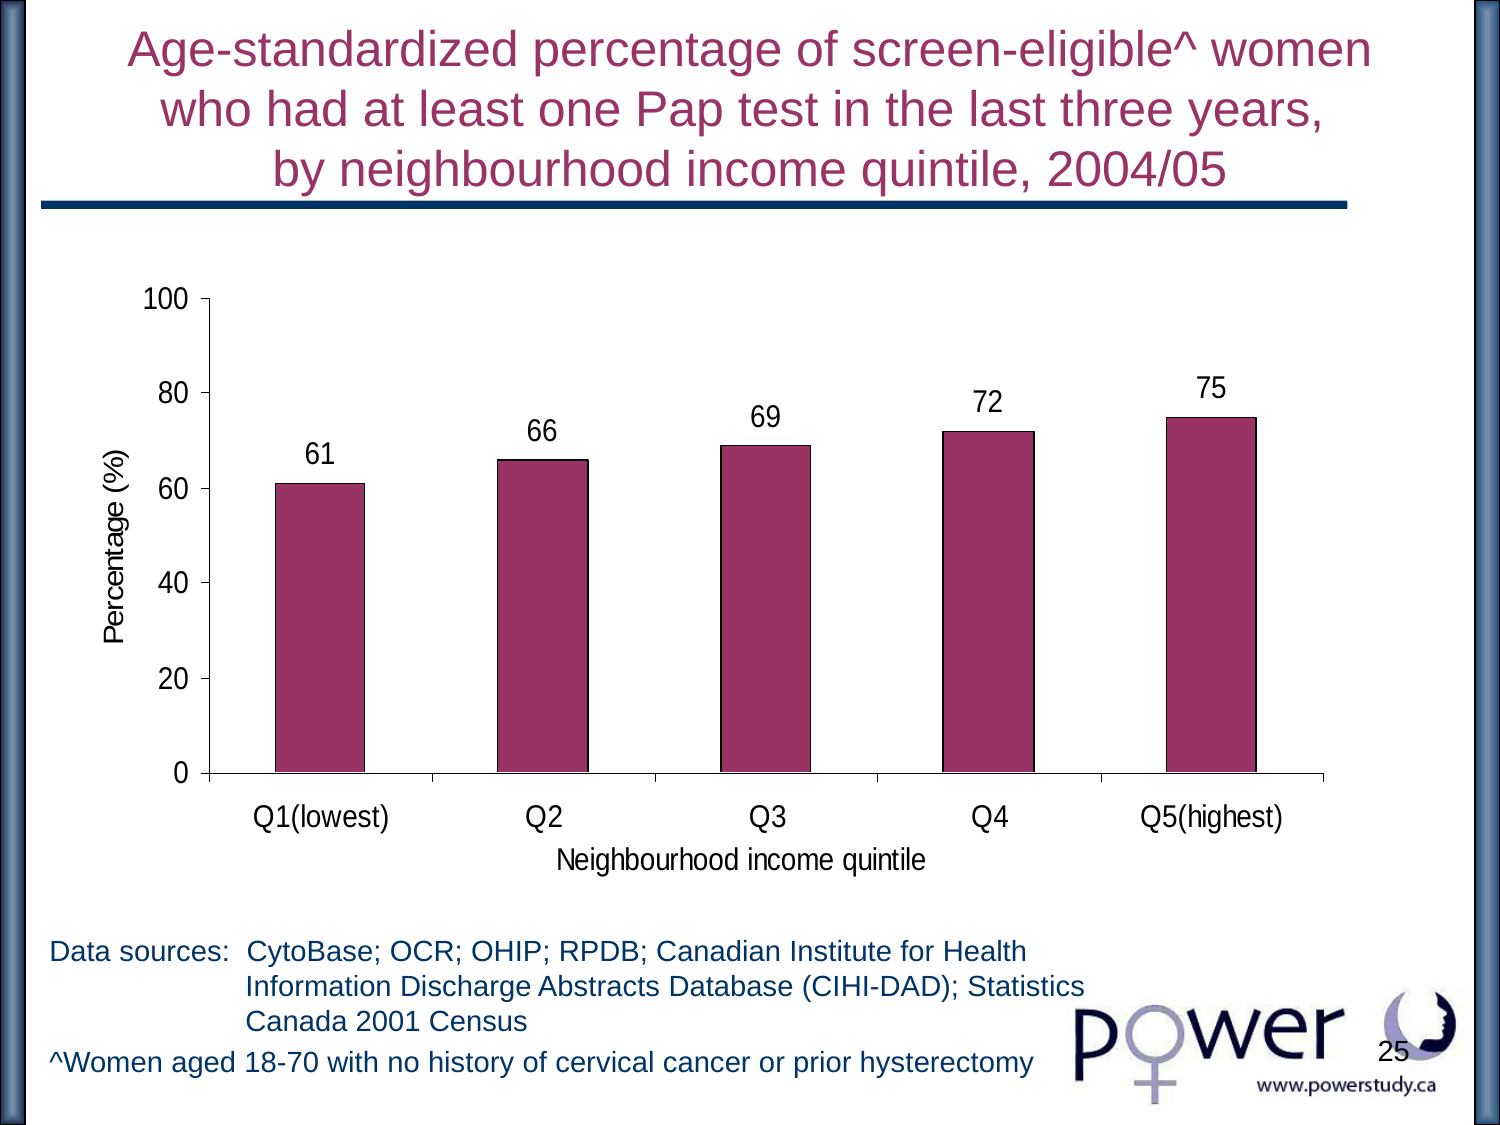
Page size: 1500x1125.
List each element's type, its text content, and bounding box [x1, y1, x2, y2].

picture [1064, 979, 1466, 1111]
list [83, 239, 1345, 905]
title Age-standardized percentage of screen-eligible^ women who had at least one Pap test in the last three years, by neighbourhood income quintile, 2004/05 [74, 12, 1426, 201]
text_box Data sources: CytoBase; OCR; OHIP; RPDB; Canadian Institute for Health Information Discharge Abstracts Database (CIHI-DAD); Statistics Canada 2001 Census ^Women aged 18-70 with no history of cervical cancer or prior hysterectomy [34, 924, 1113, 1086]
slide_number 25 [1074, 1024, 1426, 1103]
